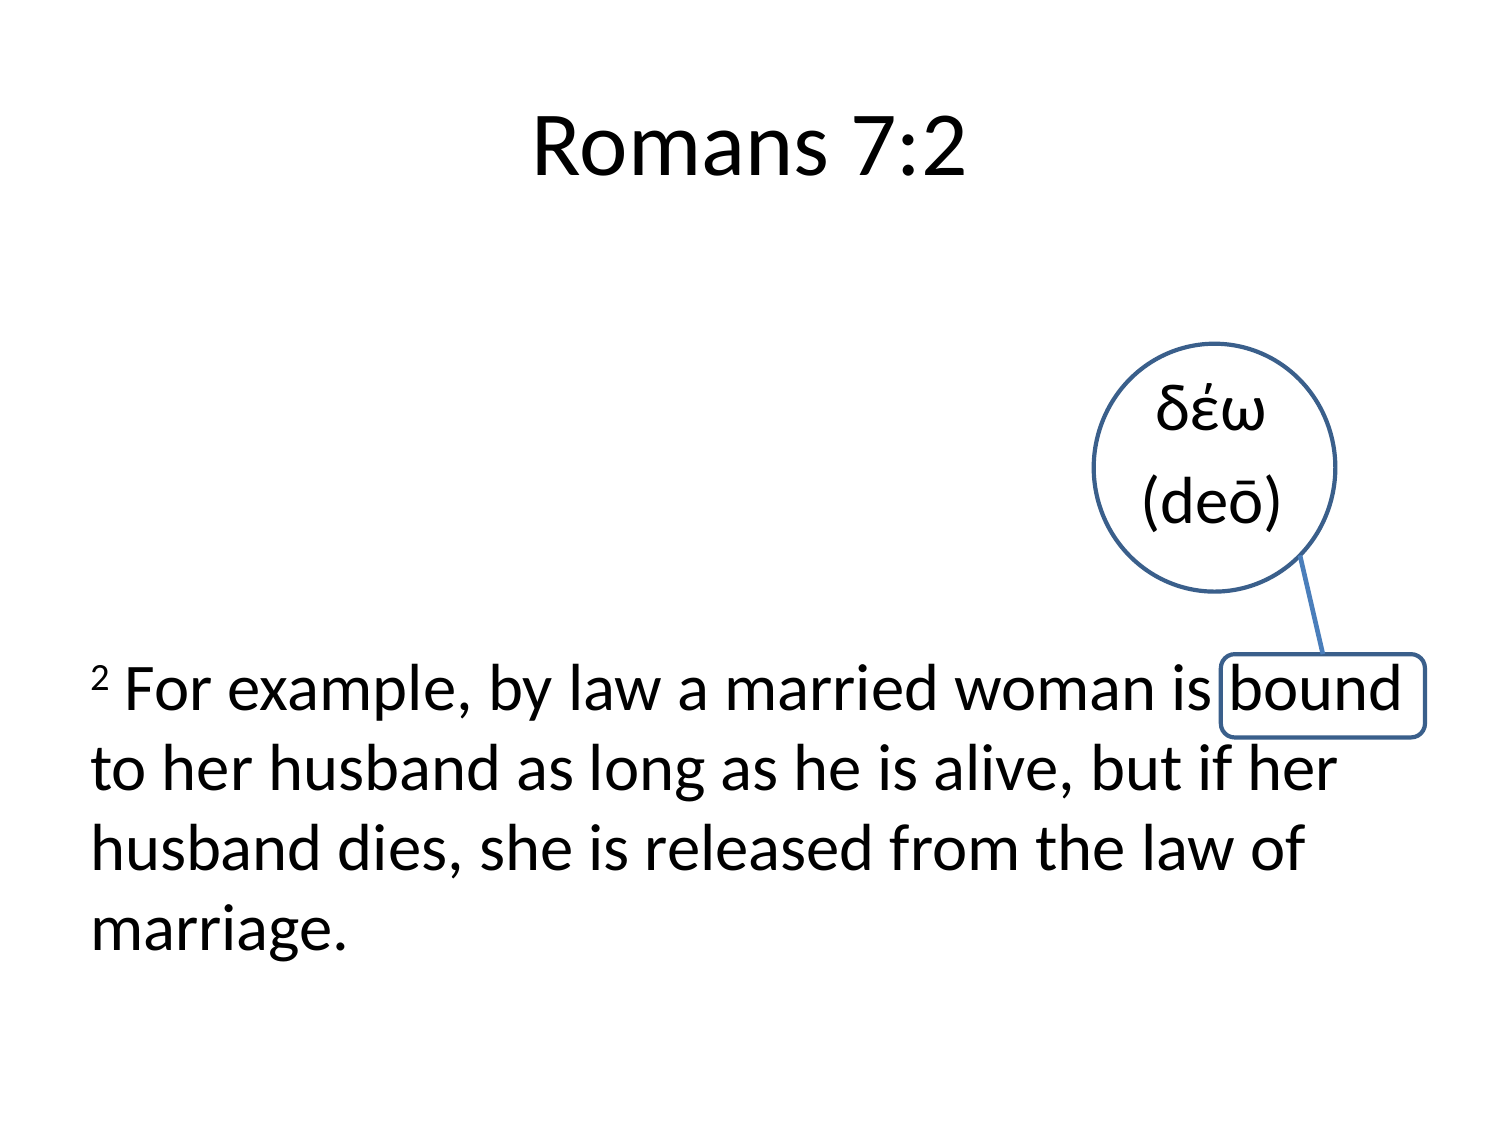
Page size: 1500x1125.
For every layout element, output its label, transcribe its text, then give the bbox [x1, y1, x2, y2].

title Romans 7:2 [75, 45, 1425, 233]
text_box [1218, 652, 1428, 740]
text_box [1091, 341, 1338, 594]
list δέω (deō) 2 For example, by law a married woman is bound to her husband as long as he is alive, but if her husband dies, she is released from the law of marriage. [75, 262, 1425, 1005]
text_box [1299, 555, 1324, 655]
